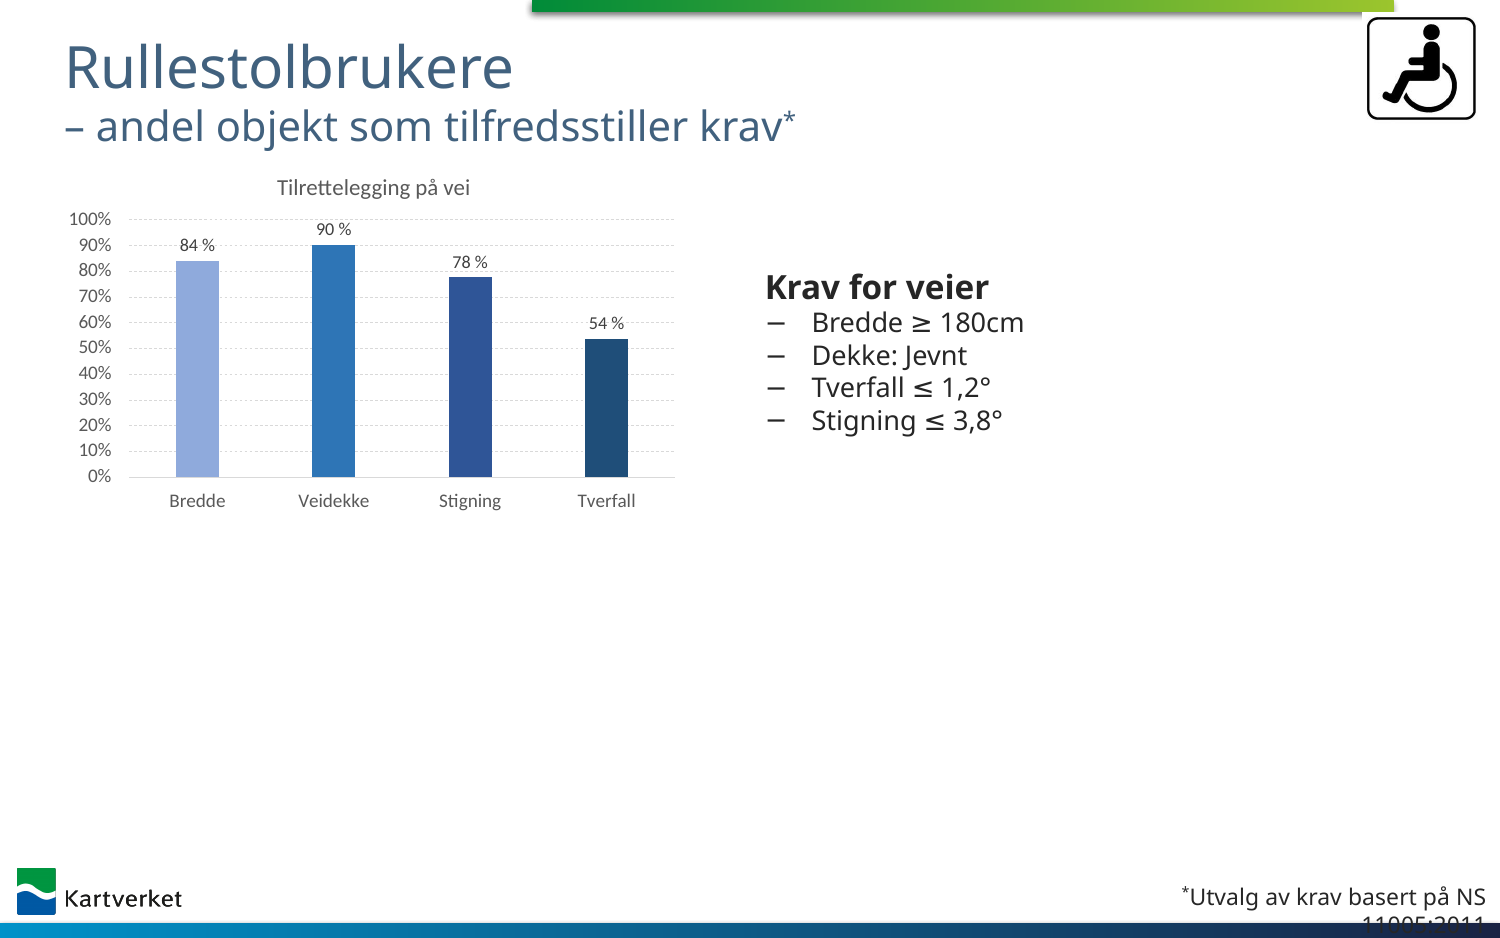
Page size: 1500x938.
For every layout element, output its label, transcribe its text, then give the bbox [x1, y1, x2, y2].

picture [62, 166, 686, 519]
text_box Krav for veier Bredde ≥ 180cm Dekke: Jevnt Tverfall ≤ 1,2° Stigning ≤ 3,8° [750, 258, 1234, 444]
text_box Rullestolbrukere – andel objekt som tilfredsstiller krav* [49, 25, 1431, 158]
text_box *Utvalg av krav basert på NS 11005:2011 [1068, 873, 1500, 938]
picture [1362, 12, 1481, 126]
